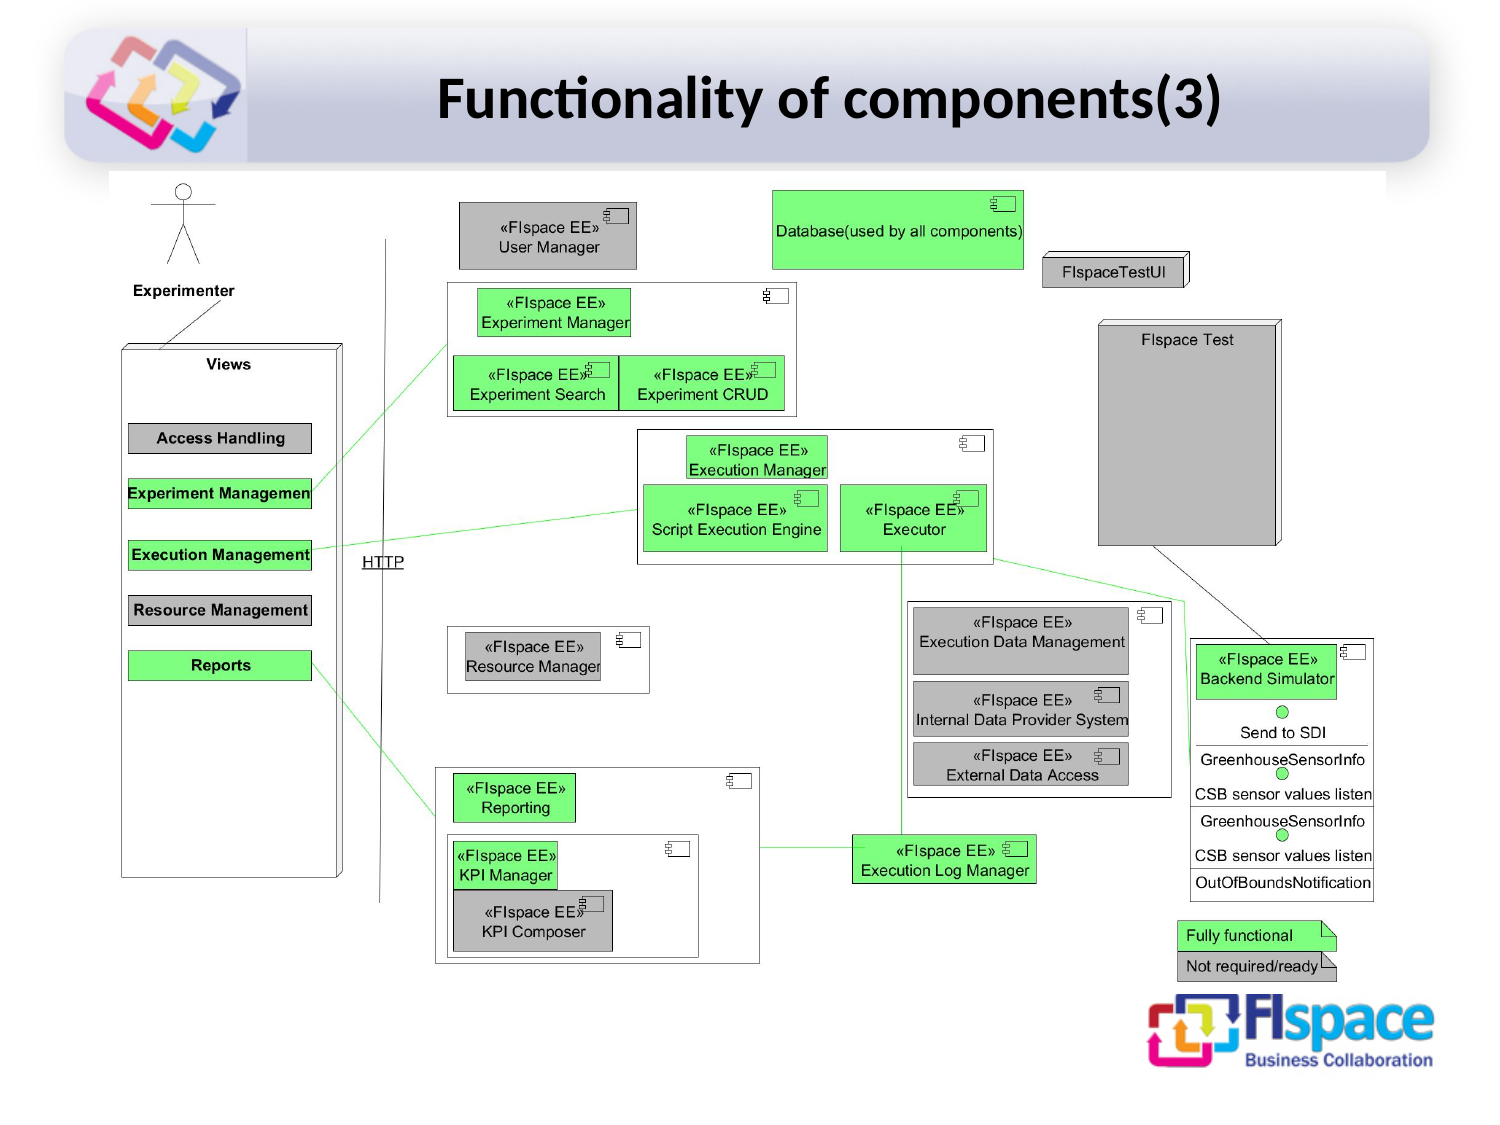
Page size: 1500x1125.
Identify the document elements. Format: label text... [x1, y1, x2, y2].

picture [0, 0, 1500, 1125]
title Functionality of components(3) [261, 39, 1401, 149]
